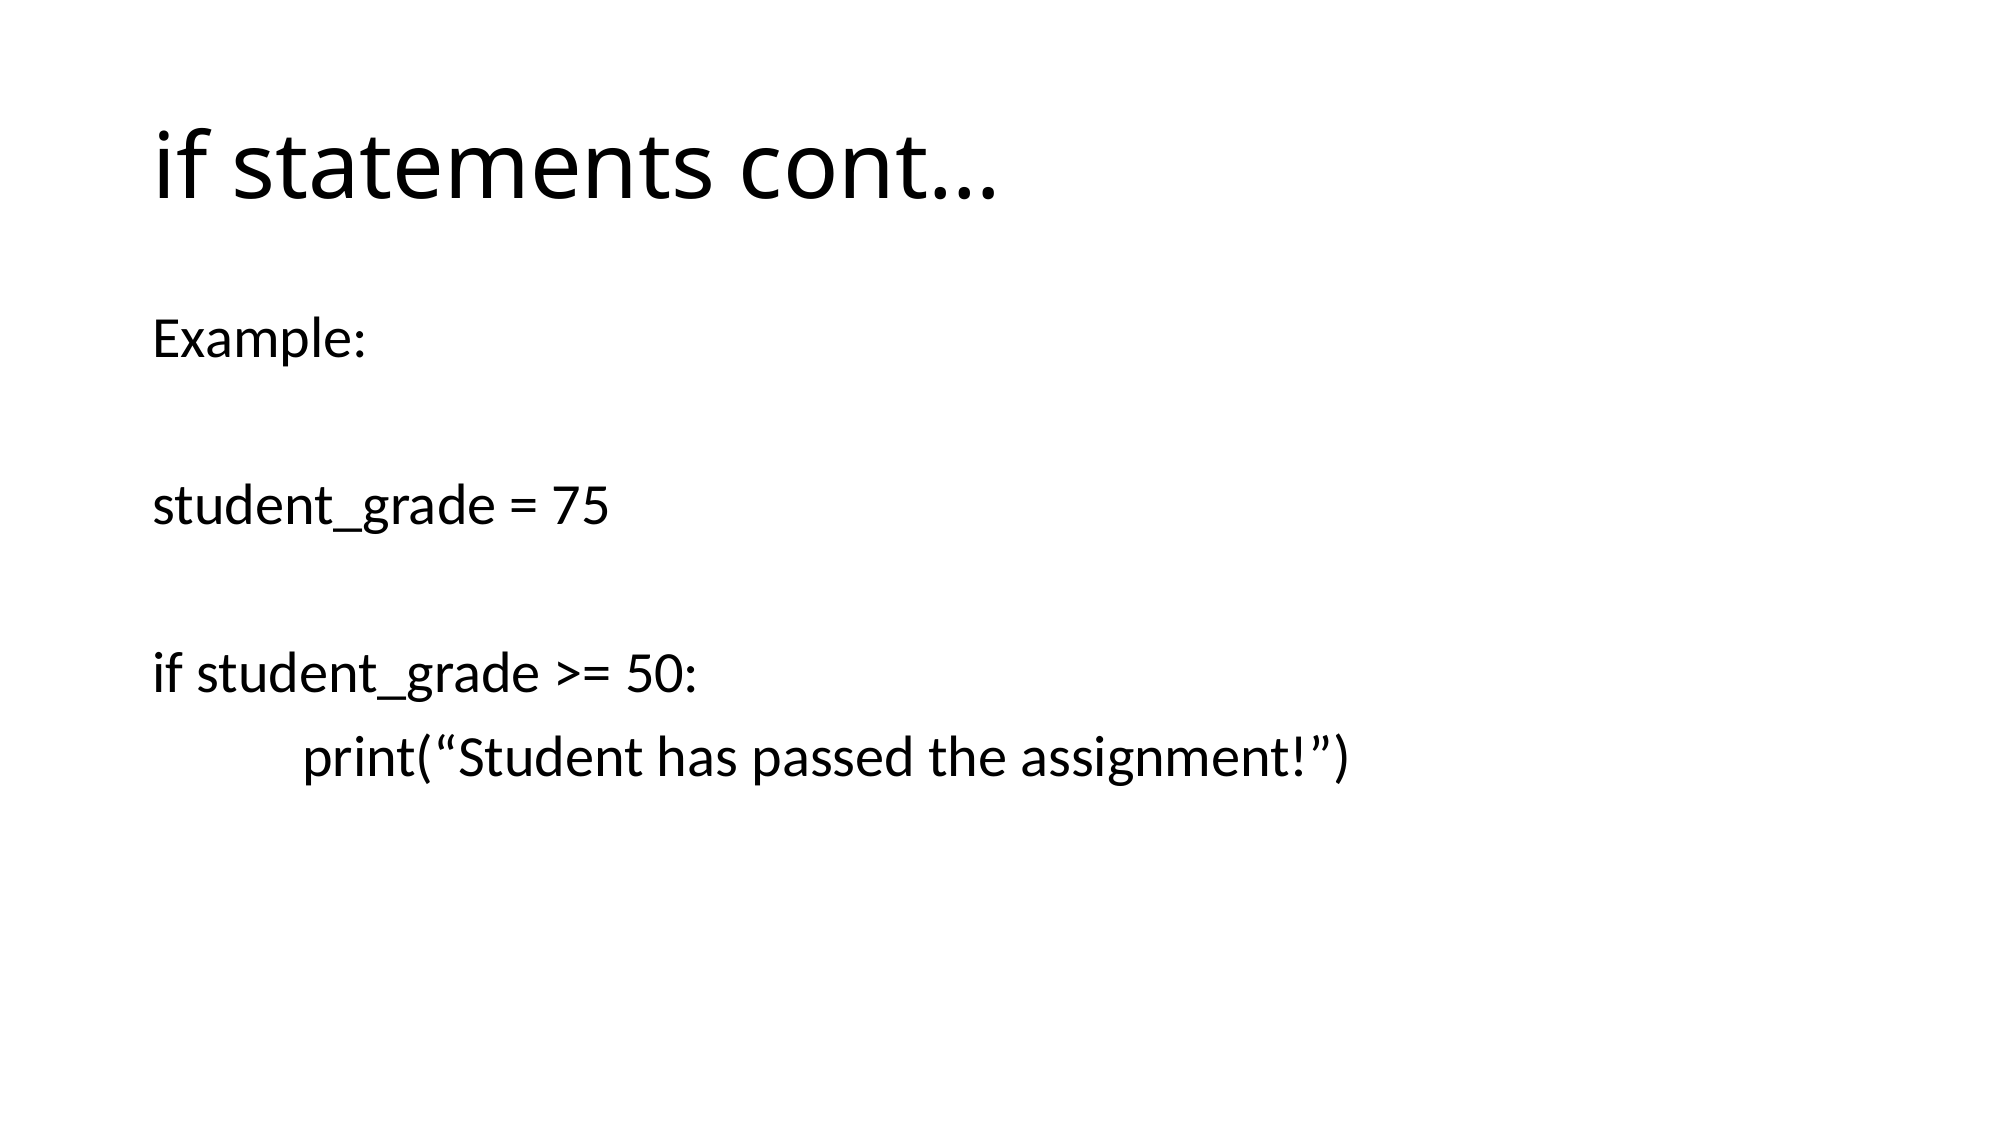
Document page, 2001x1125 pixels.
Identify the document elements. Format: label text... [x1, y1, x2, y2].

title if statements cont… [137, 59, 1863, 278]
list Example: student_grade = 75 if student_grade >= 50: print(“Student has passed the assignment!”) [137, 299, 1863, 1014]
